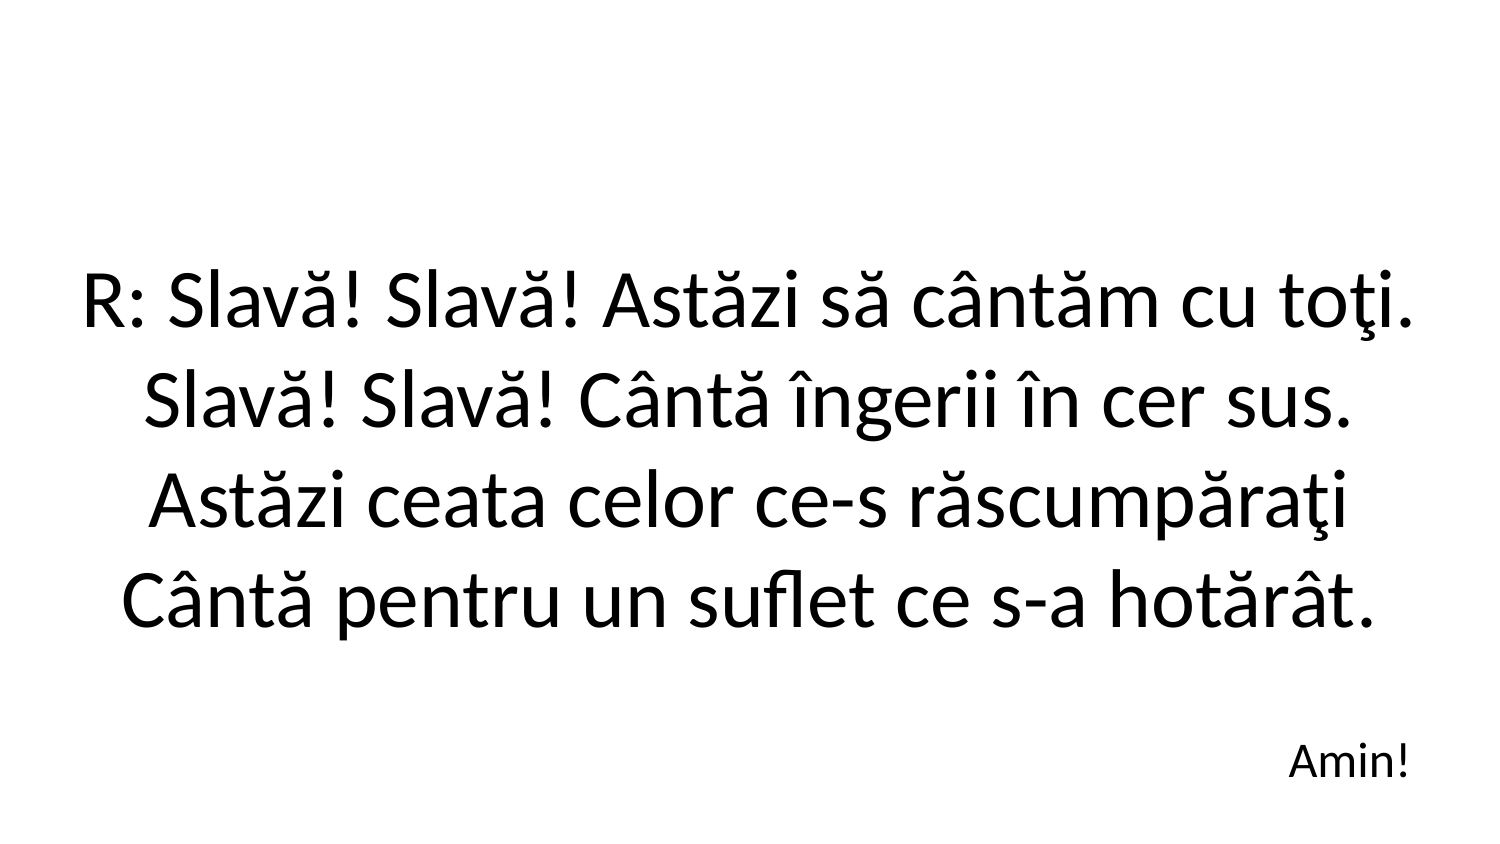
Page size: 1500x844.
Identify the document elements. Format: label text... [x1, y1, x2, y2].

text_box R: Slavă! Slavă! Astăzi să cântăm cu toţi. Slavă! Slavă! Cântă îngerii în cer sus. Astăzi ceata celor ce-s răscumpăraţi Cântă pentru un suflet ce s-a hotărât. [66, 192, 1434, 652]
text_box Amin! [1273, 674, 1427, 795]
